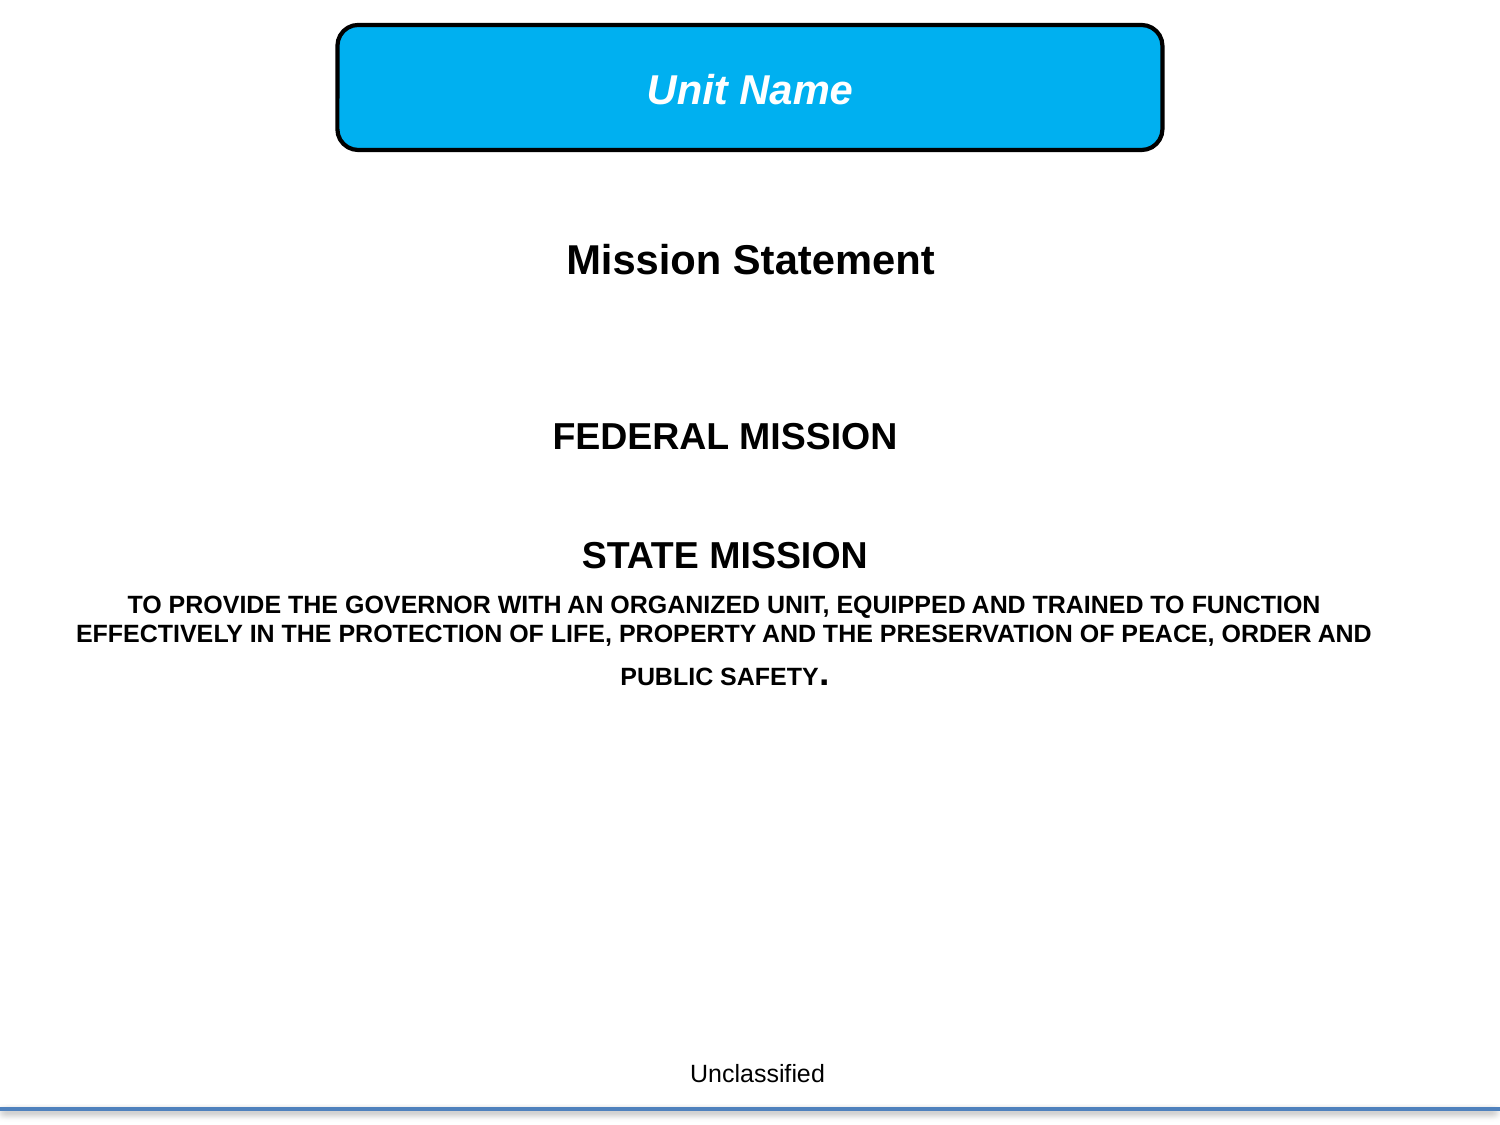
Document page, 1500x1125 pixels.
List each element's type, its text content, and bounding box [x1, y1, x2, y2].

text_box FEDERAL MISSION STATE MISSION TO PROVIDE THE GOVERNOR WITH AN ORGANIZED UNIT, EQUIPPED AND TRAINED TO FUNCTION EFFECTIVELY IN THE PROTECTION OF LIFE, PROPERTY AND THE PRESERVATION OF PEACE, ORDER AND PUBLIC SAFETY. [37, 362, 1413, 701]
text_box Unit Name [335, 22, 1165, 153]
text_box Unclassified [675, 1050, 841, 1095]
text_box Mission Statement [551, 224, 950, 290]
